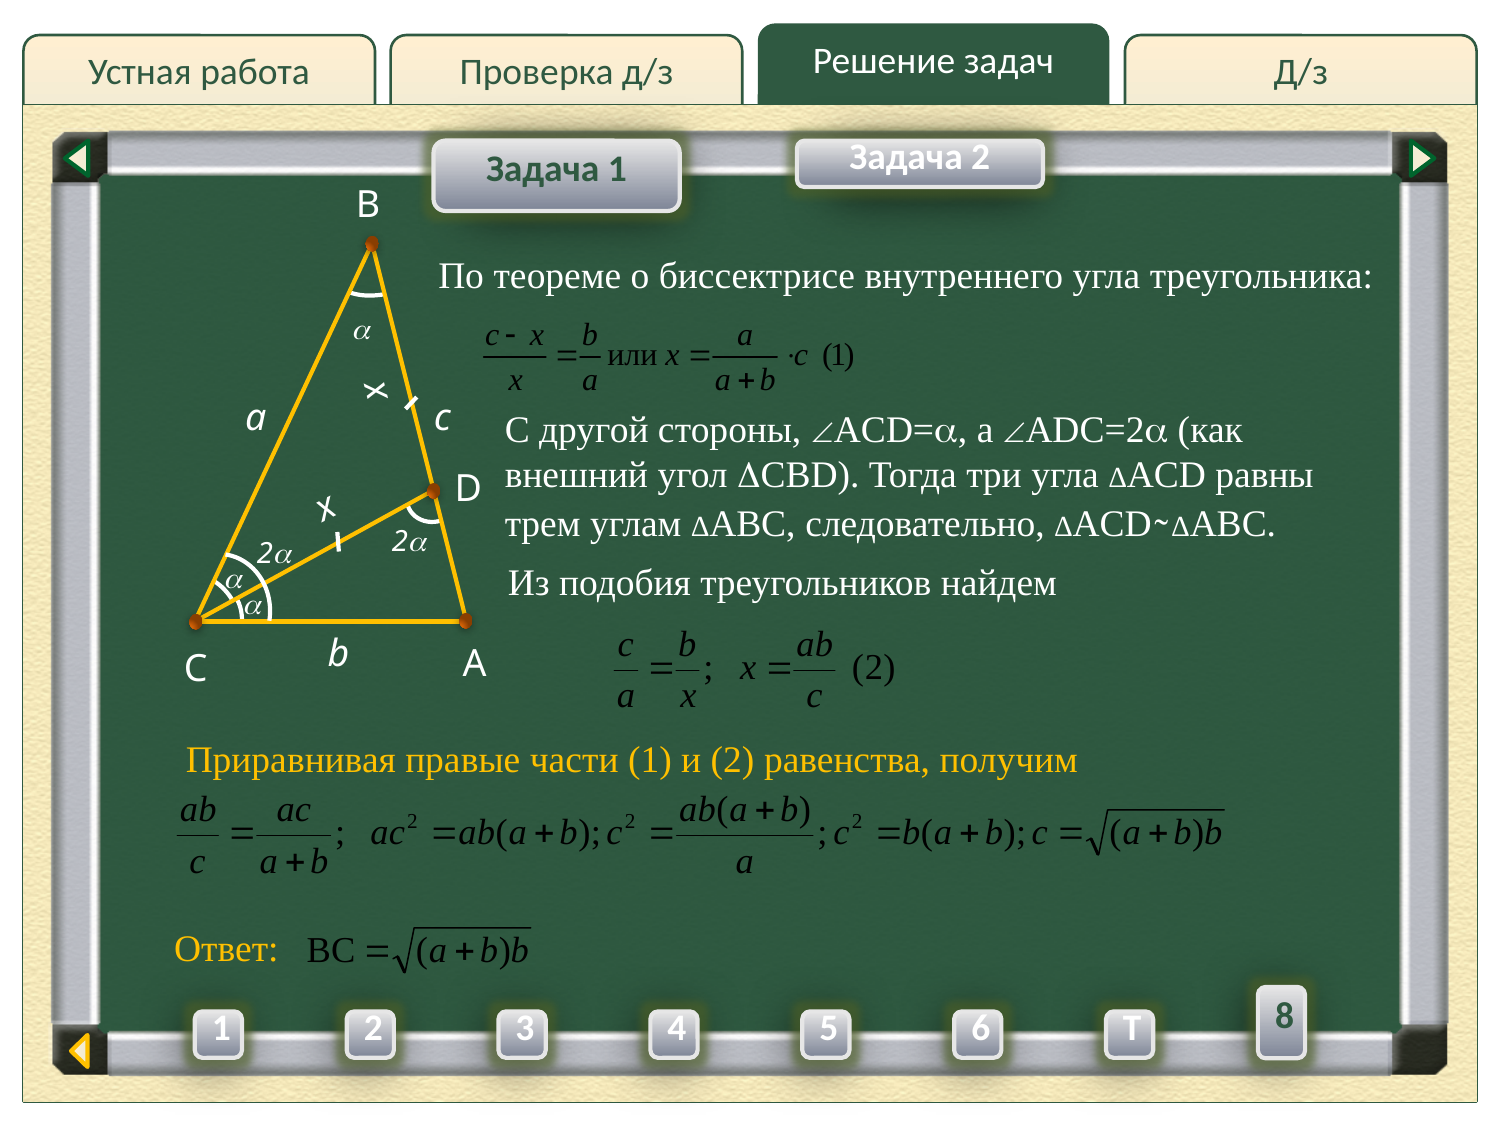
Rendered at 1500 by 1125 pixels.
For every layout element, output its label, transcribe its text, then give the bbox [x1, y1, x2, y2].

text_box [194, 491, 432, 622]
text_box Проверка д/з [388, 32, 745, 102]
text_box Д/з [1122, 32, 1479, 103]
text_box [371, 243, 467, 623]
text_box Устная работа [21, 32, 378, 103]
text_box Решение задач [755, 21, 1112, 102]
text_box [194, 243, 368, 489]
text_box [170, 786, 1231, 882]
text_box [607, 620, 904, 717]
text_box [477, 313, 861, 398]
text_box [404, 396, 418, 410]
picture [22, 104, 1477, 1103]
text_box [300, 919, 540, 982]
